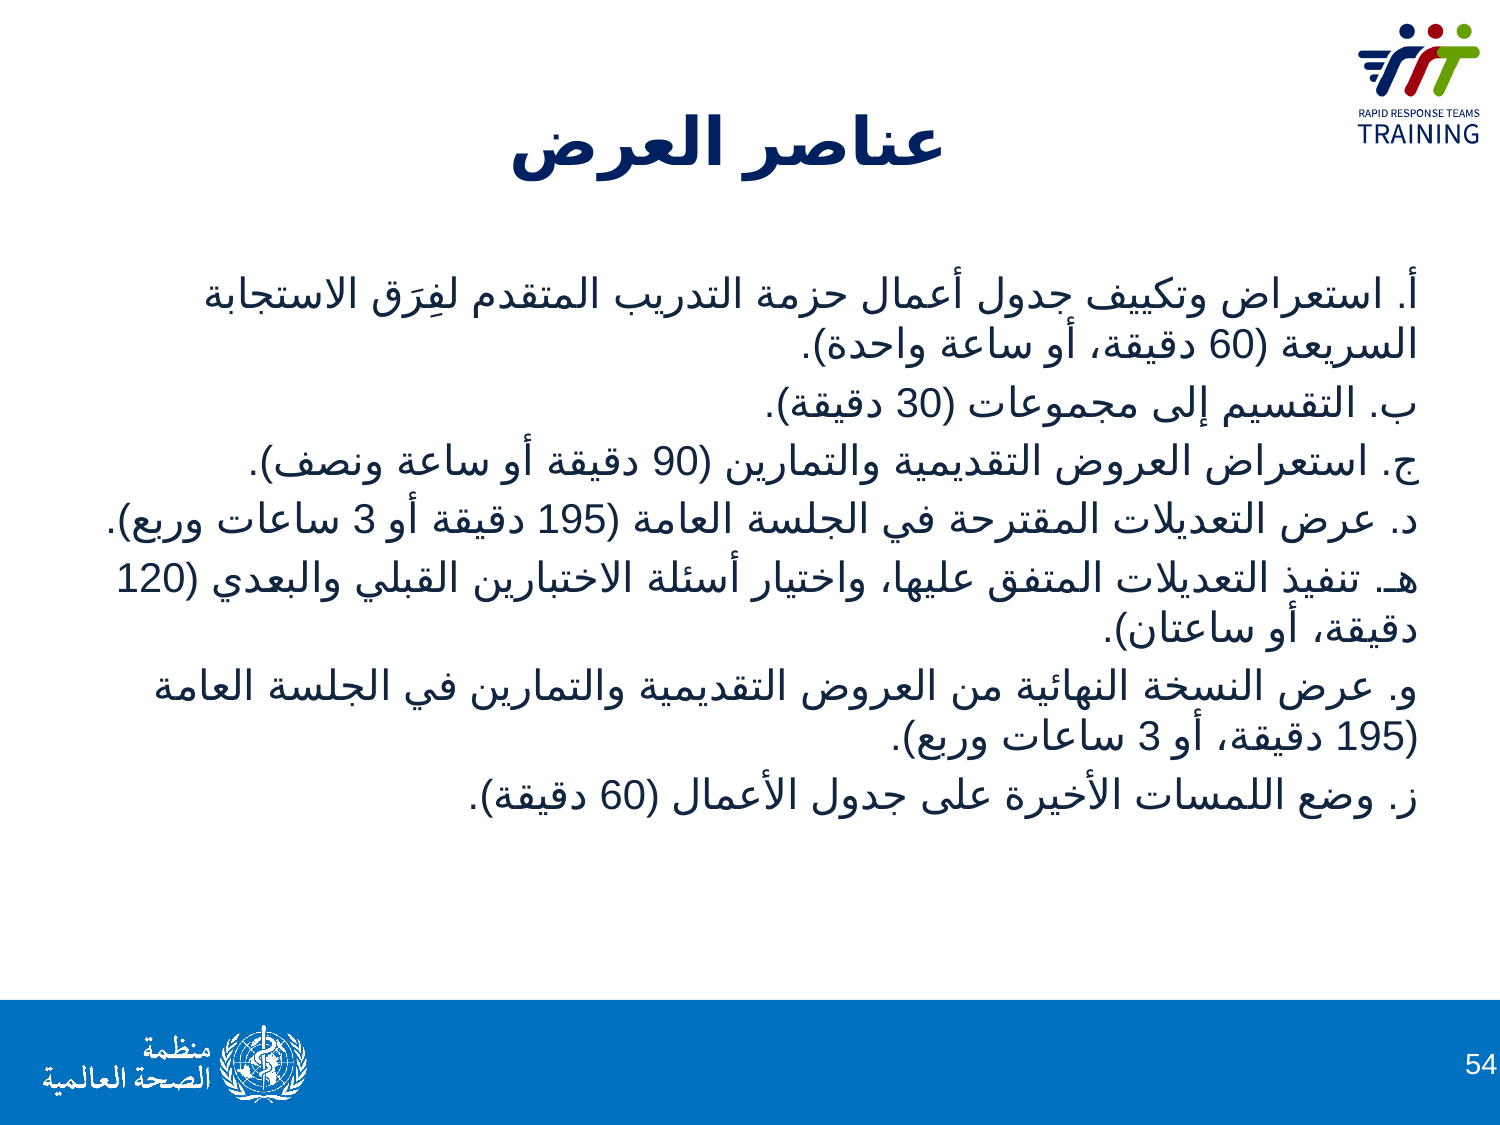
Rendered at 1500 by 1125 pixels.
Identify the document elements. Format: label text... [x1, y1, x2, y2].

text_box أ. استعراض وتكييف جدول أعمال حزمة التدريب المتقدم لفِرَق الاستجابة السريعة (60 دقيقة، أو ساعة واحدة). ب. التقسيم إلى مجموعات (30 دقيقة). ج. استعراض العروض التقديمية والتمارين (90 دقيقة أو ساعة ونصف). د. عرض التعديلات المقترحة في الجلسة العامة (195 دقيقة أو 3 ساعات وربع). هـ. تنفيذ التعديلات المتفق عليها، واختيار أسئلة الاختبارين القبلي والبعدي (120 دقيقة، أو ساعتان). و. عرض النسخة النهائية من العروض التقديمية والتمارين في الجلسة العامة (195 دقيقة، أو 3 ساعات وربع). ز. وضع اللمسات الأخيرة على جدول الأعمال (60 دقيقة). [84, 259, 1435, 963]
picture [43, 1025, 307, 1103]
picture [1357, 23, 1480, 144]
title عناصر العرض [75, 45, 1425, 233]
